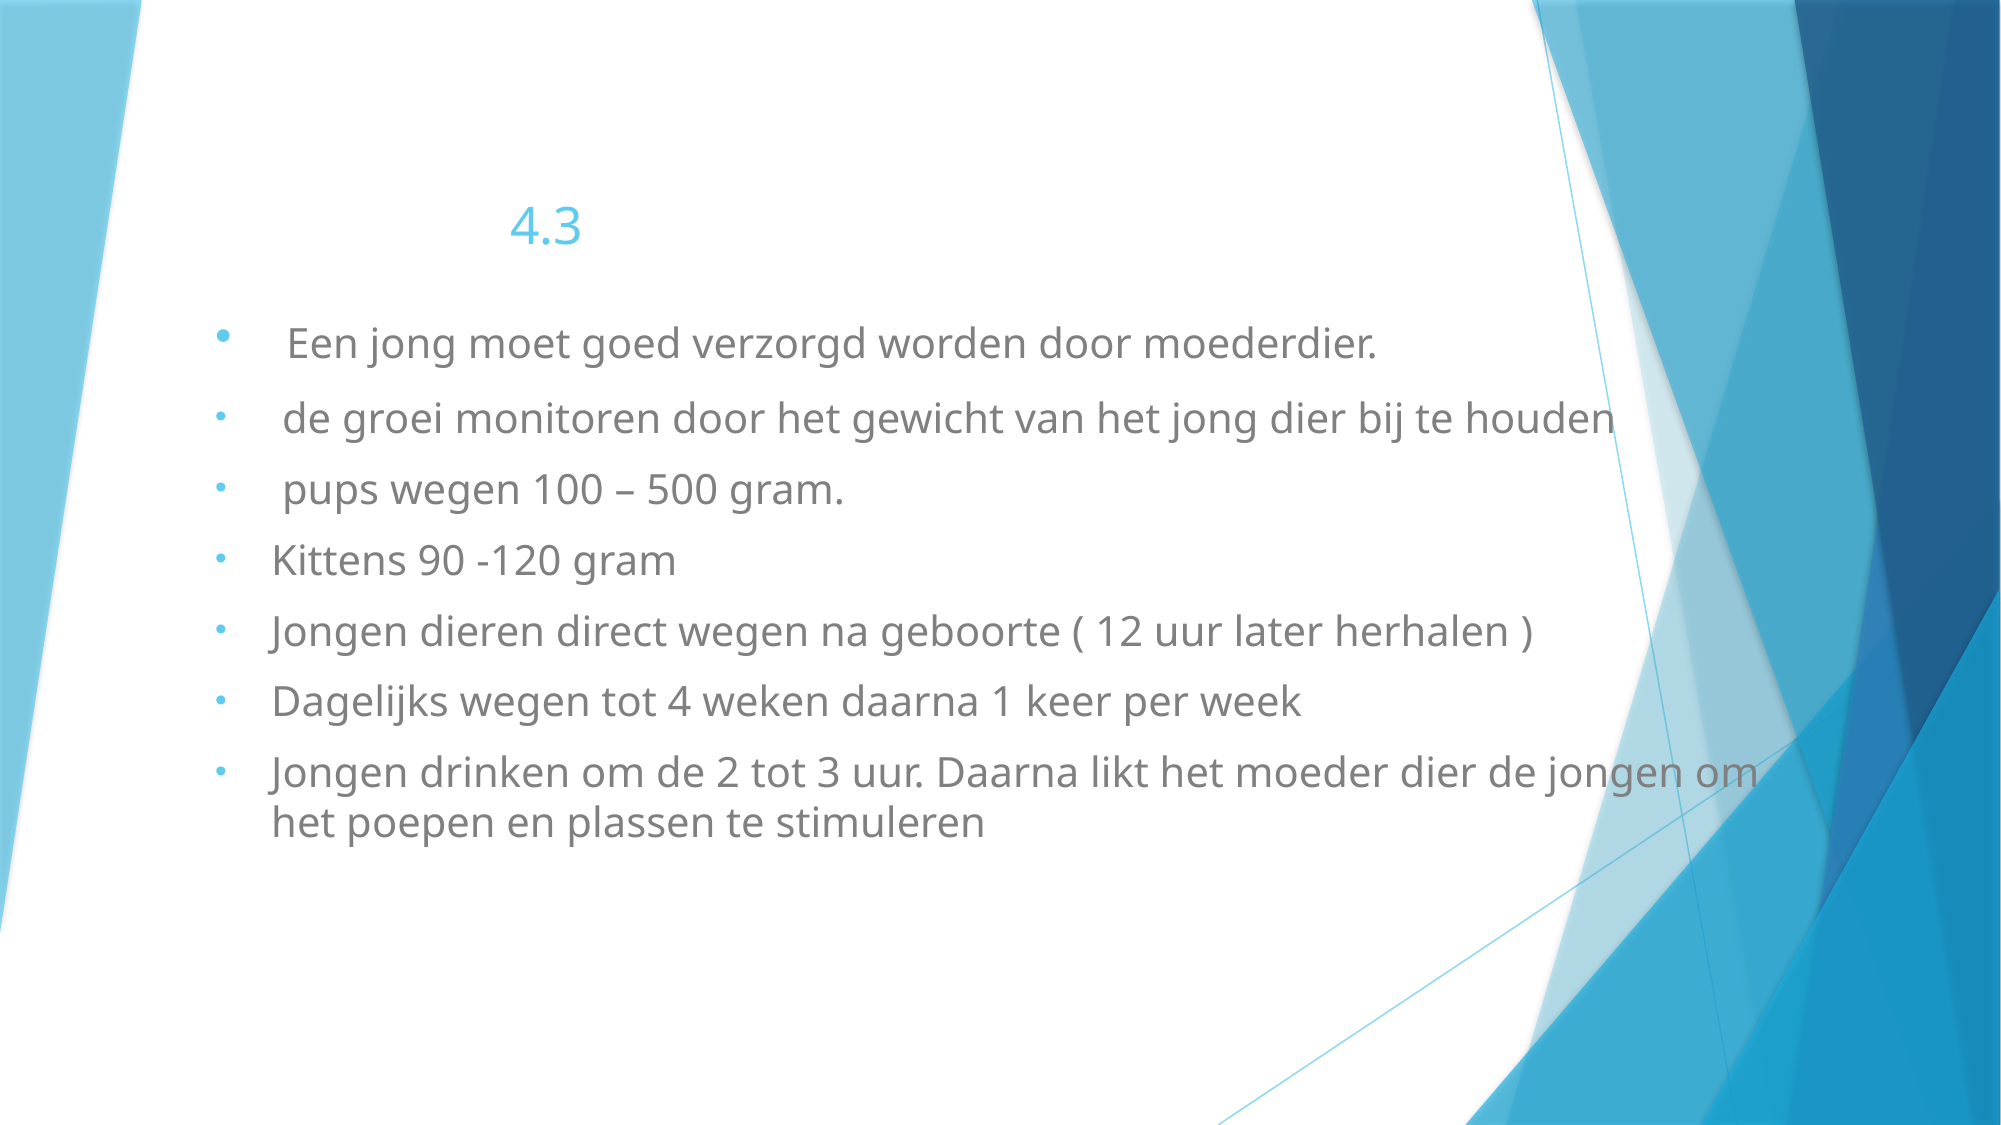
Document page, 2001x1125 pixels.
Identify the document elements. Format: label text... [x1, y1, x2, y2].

title 4.3 [249, 184, 598, 263]
subtitle Een jong moet goed verzorgd worden door moederdier. de groei monitoren door het gewicht van het jong dier bij te houden pups wegen 100 – 500 gram. Kittens 90 -120 gram Jongen dieren direct wegen na geboorte ( 12 uur later herhalen ) Dagelijks wegen tot 4 weken daarna 1 keer per week Jongen drinken om de 2 tot 3 uur. Daarna likt het moeder dier de jongen om het poepen en plassen te stimuleren [200, 293, 1839, 1125]
